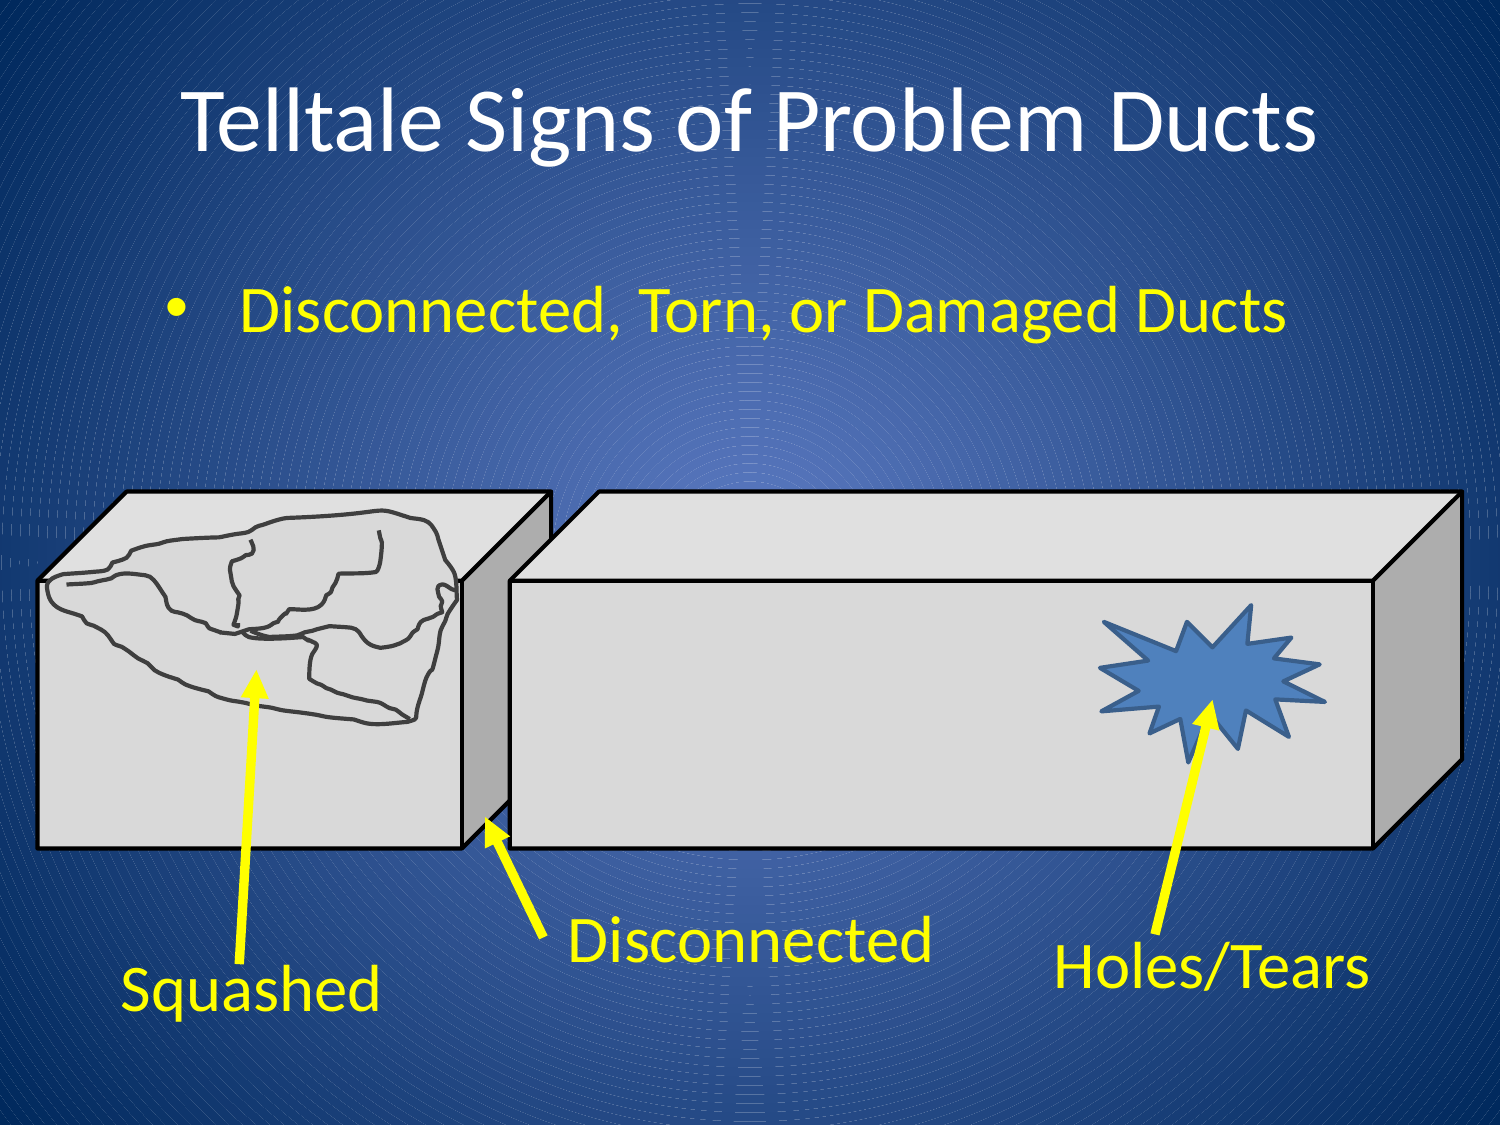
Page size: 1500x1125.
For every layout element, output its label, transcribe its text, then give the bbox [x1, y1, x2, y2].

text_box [1154, 699, 1213, 935]
text_box Holes/Tears [1039, 914, 1386, 1009]
text_box Squashed [106, 937, 398, 1033]
text_box Disconnected, Torn, or Damaged Ducts [149, 258, 1500, 354]
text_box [484, 816, 544, 938]
text_box [66, 571, 221, 634]
text_box [44, 508, 460, 727]
text_box [227, 538, 256, 629]
text_box [249, 582, 457, 650]
text_box [1097, 603, 1327, 751]
text_box [507, 489, 1465, 851]
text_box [238, 669, 257, 965]
text_box Disconnected [553, 888, 950, 983]
title Telltale Signs of Problem Ducts [75, 21, 1425, 209]
text_box [241, 630, 411, 721]
text_box [219, 529, 385, 637]
text_box [35, 489, 554, 851]
